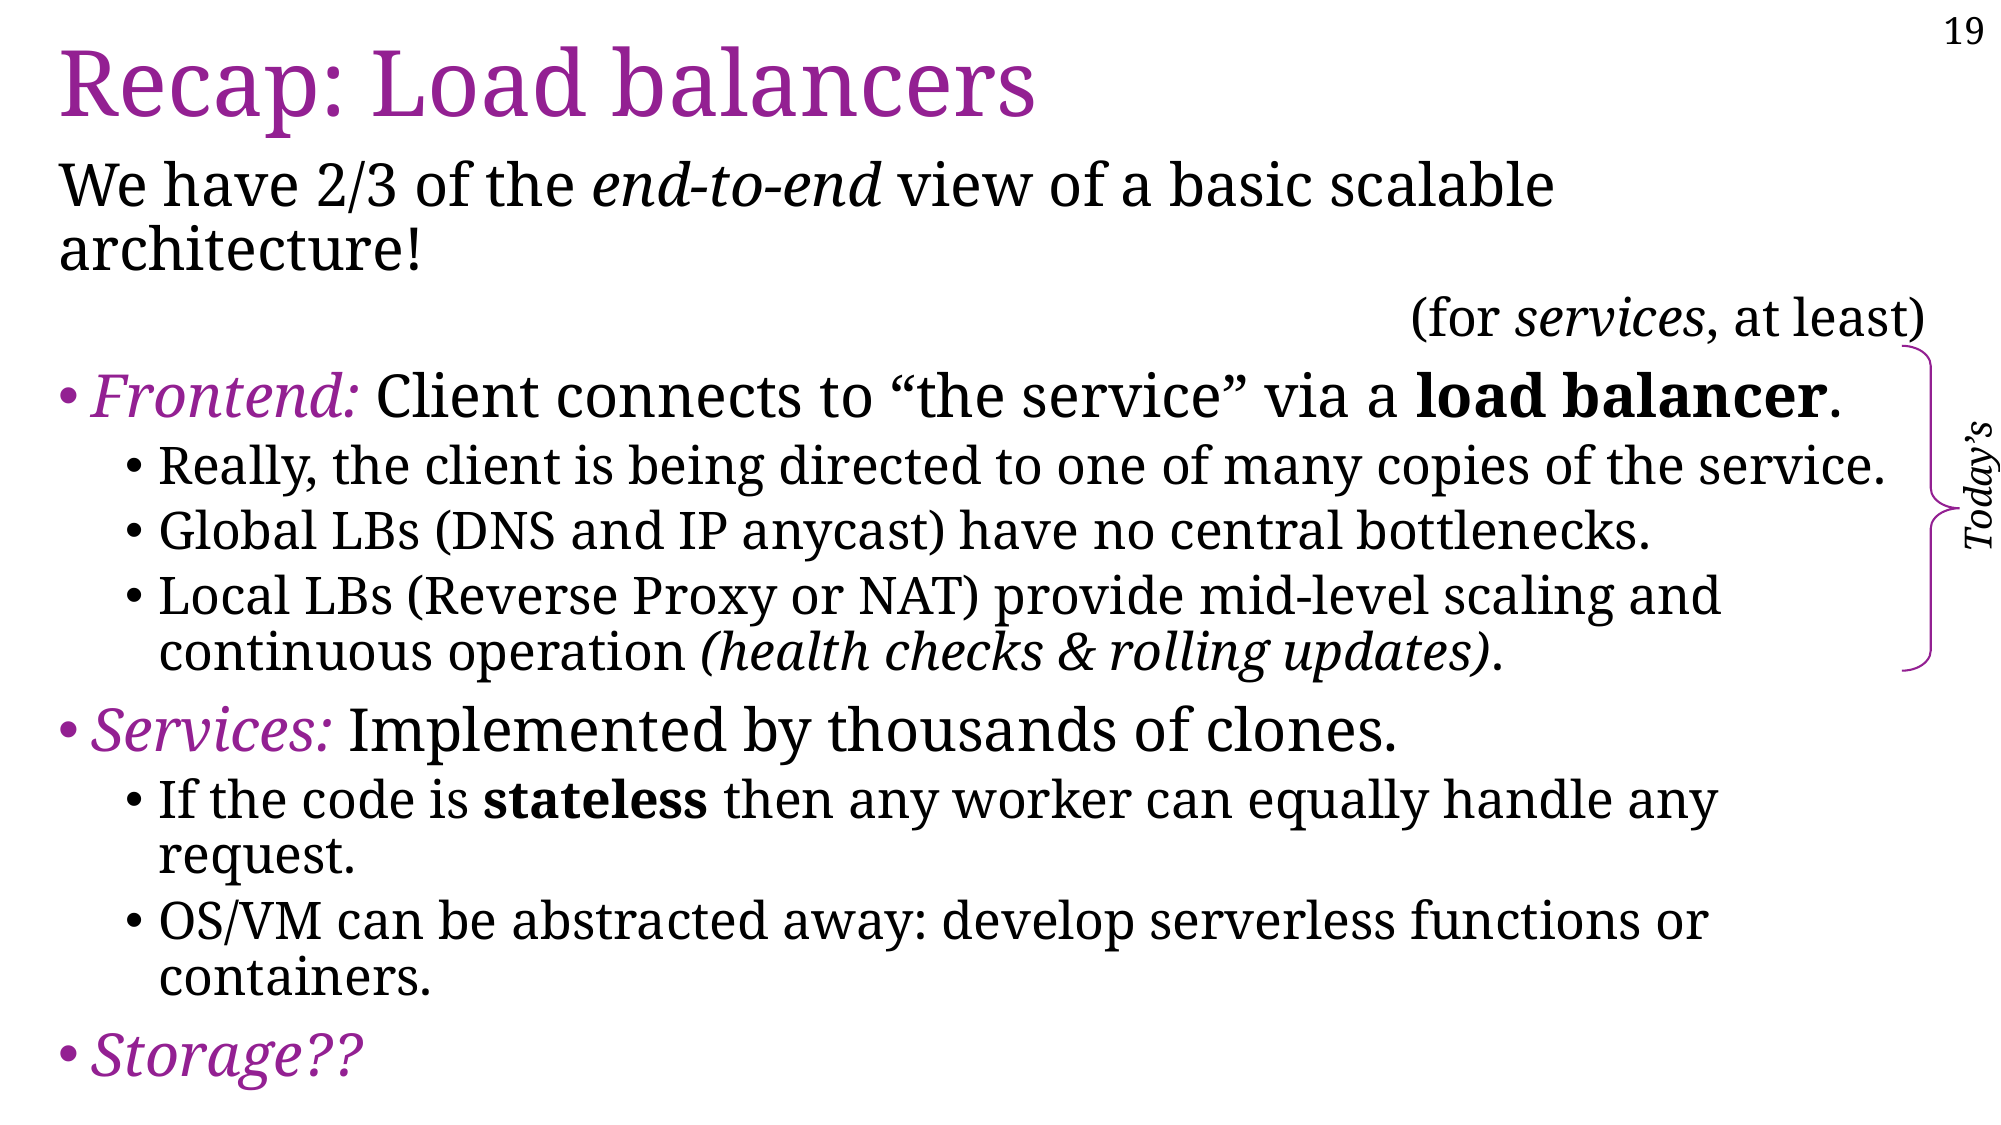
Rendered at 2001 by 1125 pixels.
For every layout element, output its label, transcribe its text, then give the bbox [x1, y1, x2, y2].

title Recap: Load balancers [43, 25, 1953, 148]
text_box 19 [1901, 0, 2000, 60]
list We have 2/3 of the end-to-end view of a basic scalable architecture! (for services, at least) Frontend: Client connects to “the service” via a load balancer. Really, the client is being directed to one of many copies of the service. Global LBs (DNS and IP anycast) have no central bottlenecks. Local LBs (Reverse Proxy or NAT) provide mid-level scaling and continuous operation (health checks & rolling updates). Services: Implemented by thousands of clones. If the code is stateless then any worker can equally handle any request. OS/VM can be abstracted away: develop serverless functions or containers. Storage?? [43, 147, 1942, 1106]
text_box Today’s topic [1946, 373, 2000, 567]
text_box [1901, 345, 1946, 672]
